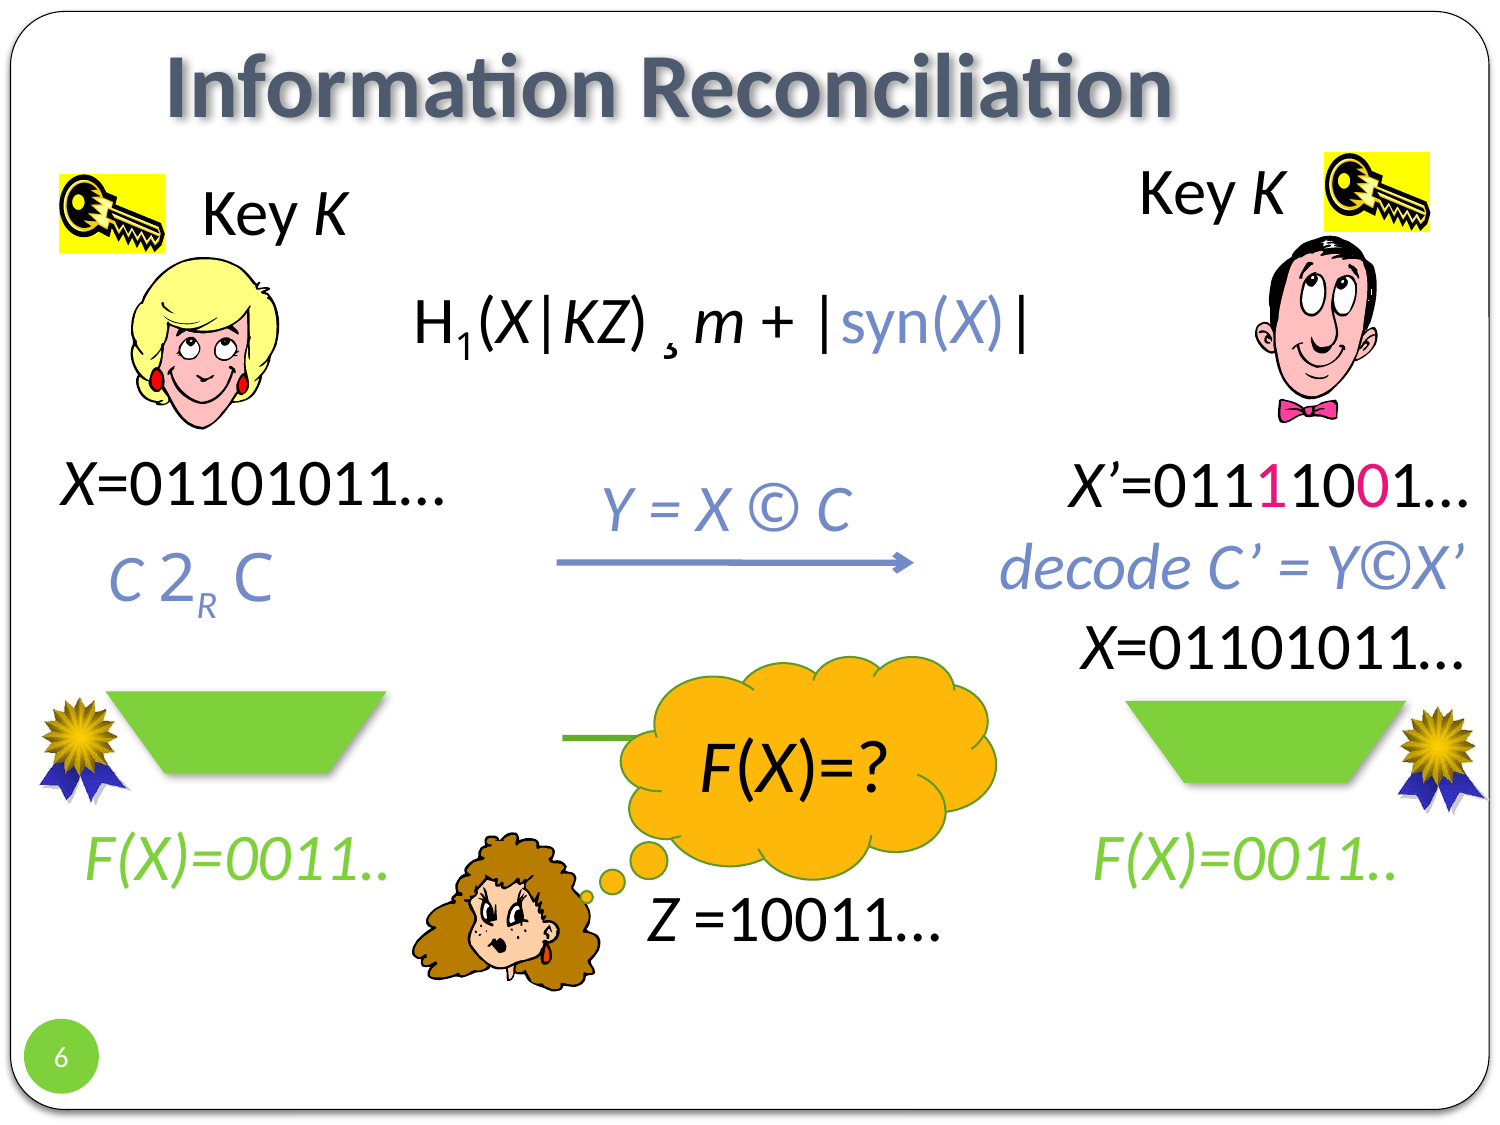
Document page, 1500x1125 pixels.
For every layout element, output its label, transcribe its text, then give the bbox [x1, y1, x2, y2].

text_box Key K [187, 161, 610, 257]
text_box H1(X|KZ) ¸ m + |syn(X)| [398, 269, 1149, 376]
text_box F(X)=0011.. [70, 806, 457, 902]
picture [1253, 234, 1381, 426]
title Information Reconciliation [150, 0, 1425, 151]
text_box X’=01111001… [1054, 433, 1500, 515]
text_box X=01101011… [1066, 595, 1489, 691]
slide_number 6 [23, 1018, 99, 1094]
text_box decode C’ = Y©X’ [984, 515, 1500, 611]
picture [128, 255, 283, 430]
text_box F(X)=? [608, 868, 626, 896]
text_box [1124, 699, 1380, 784]
text_box [142, 690, 388, 775]
text_box C 2R C [93, 527, 387, 634]
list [23, 691, 142, 810]
picture [409, 831, 602, 992]
picture [1323, 152, 1431, 232]
text_box Z =10011… [632, 867, 1043, 962]
text_box X=01101011… [46, 431, 469, 527]
text_box F(X)=0011.. [1078, 806, 1442, 902]
text_box Key K [1124, 140, 1348, 236]
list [1381, 700, 1500, 820]
picture [58, 173, 166, 254]
text_box F(X)=? [619, 655, 998, 881]
text_box Y = X © C [585, 456, 879, 552]
